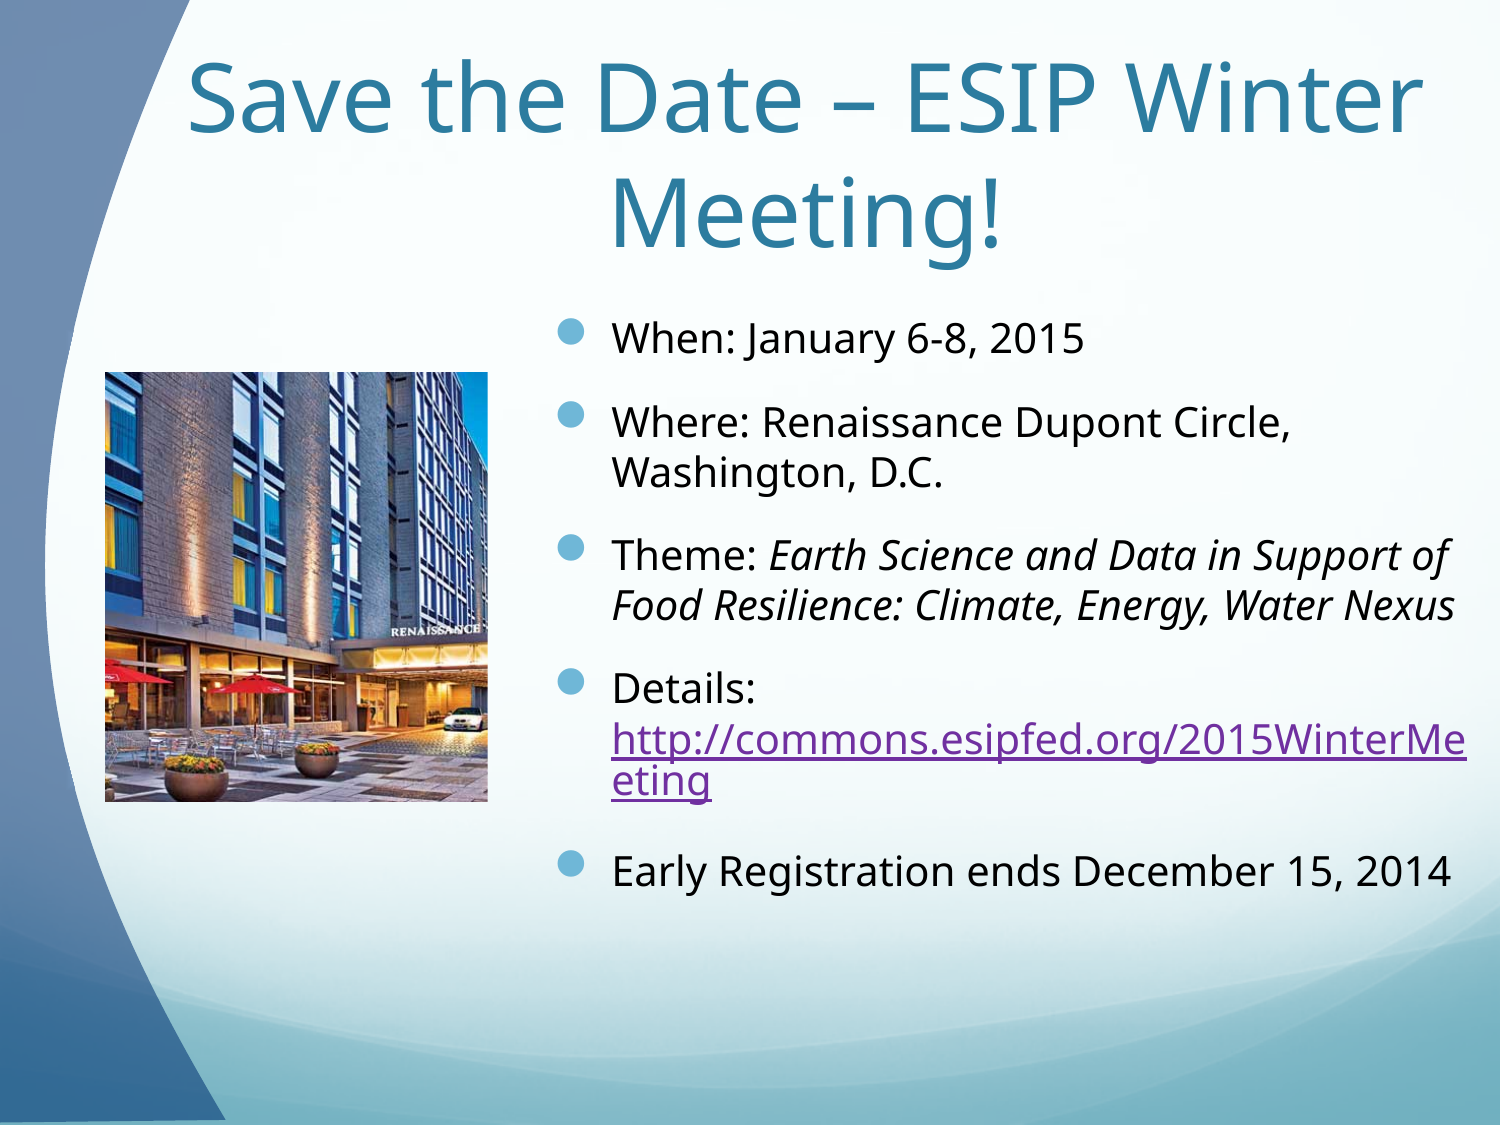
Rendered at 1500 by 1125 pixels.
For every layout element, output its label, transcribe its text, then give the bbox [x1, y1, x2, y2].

list When: January 6-8, 2015 Where: Renaissance Dupont Circle, Washington, D.C. Theme: Earth Science and Data in Support of Food Resilience: Climate, Energy, Water Nexus Details: http://commons.esipfed.org/2015WinterMeeting Early Registration ends December 15, 2014 [539, 304, 1500, 939]
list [104, 372, 489, 803]
text_box [0, 0, 226, 1123]
title Save the Date – ESIP Winter Meeting! [146, 54, 1466, 274]
